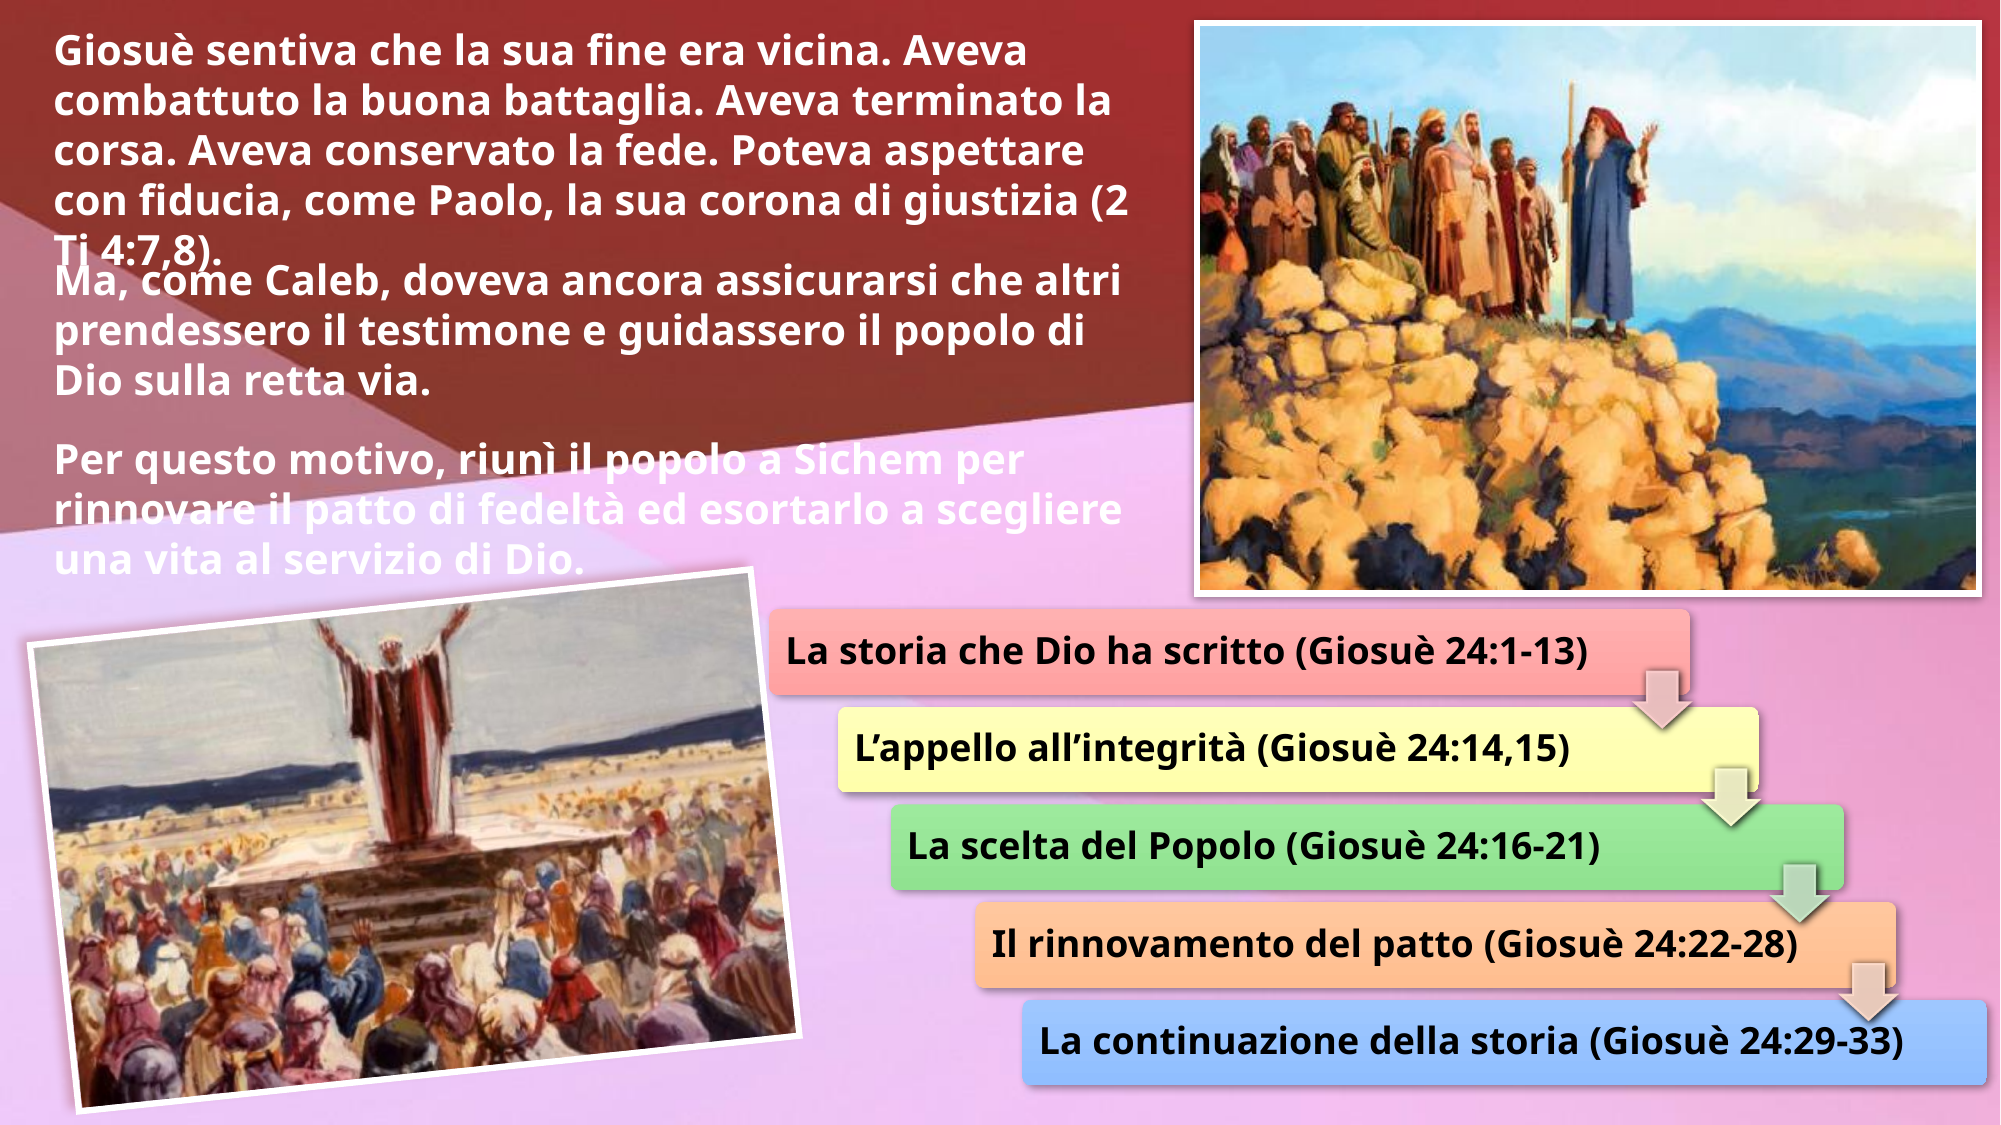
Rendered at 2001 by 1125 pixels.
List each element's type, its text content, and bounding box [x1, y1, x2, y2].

text_box Per questo motivo, riunì il popolo a Sichem per rinnovare il patto di fedeltà ed esortarlo a scegliere una vita al servizio di Dio. [38, 425, 1173, 591]
text_box Ma, come Caleb, doveva ancora assicurarsi che altri prendessero il testimone e guidassero il popolo di Dio sulla retta via. [38, 246, 1173, 412]
text_box Giosuè sentiva che la sua fine era vicina. Aveva combattuto la buona battaglia. Aveva terminato la corsa. Aveva conservato la fede. Poteva aspettare con fiducia, come Paolo, la sua corona di giustizia (2 Ti 4:7,8). [38, 16, 1173, 246]
picture [0, 0, 2001, 1125]
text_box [779, 608, 1977, 1086]
